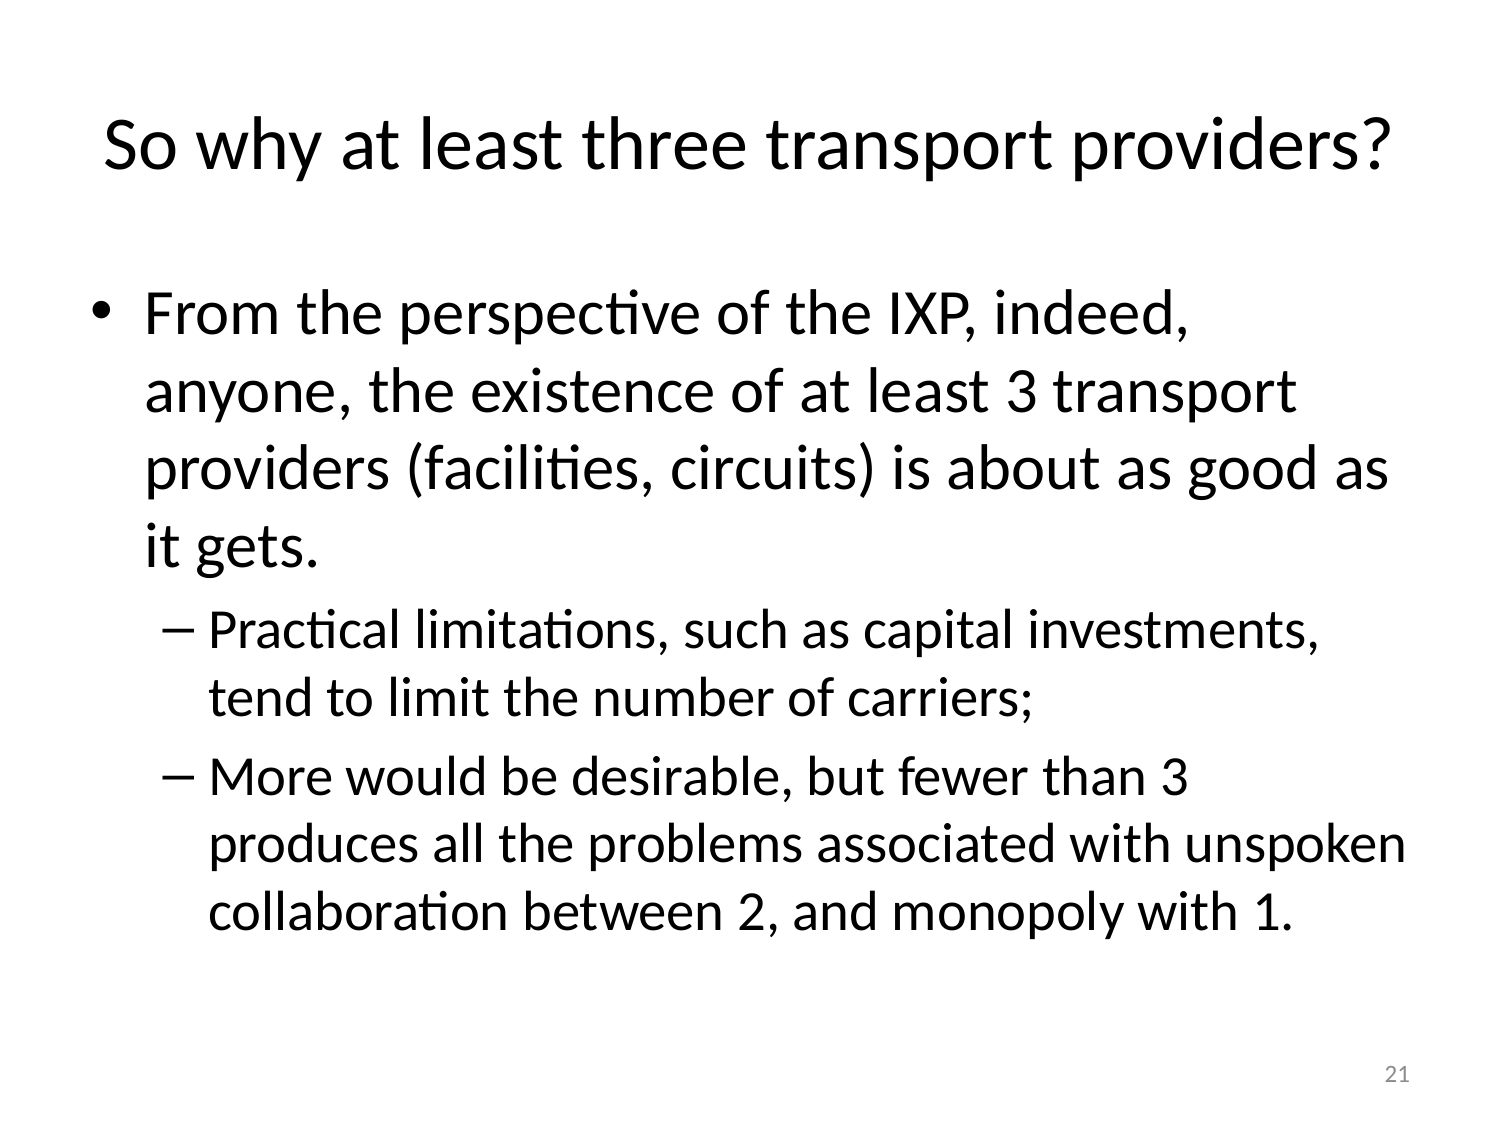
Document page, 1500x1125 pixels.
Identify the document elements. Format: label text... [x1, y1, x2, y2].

slide_number 21 [1074, 1042, 1425, 1103]
list From the perspective of the IXP, indeed, anyone, the existence of at least 3 transport providers (facilities, circuits) is about as good as it gets. Practical limitations, such as capital investments, tend to limit the number of carriers; More would be desirable, but fewer than 3 produces all the problems associated with unspoken collaboration between 2, and monopoly with 1. [75, 262, 1425, 1005]
title So why at least three transport providers? [75, 45, 1425, 233]
